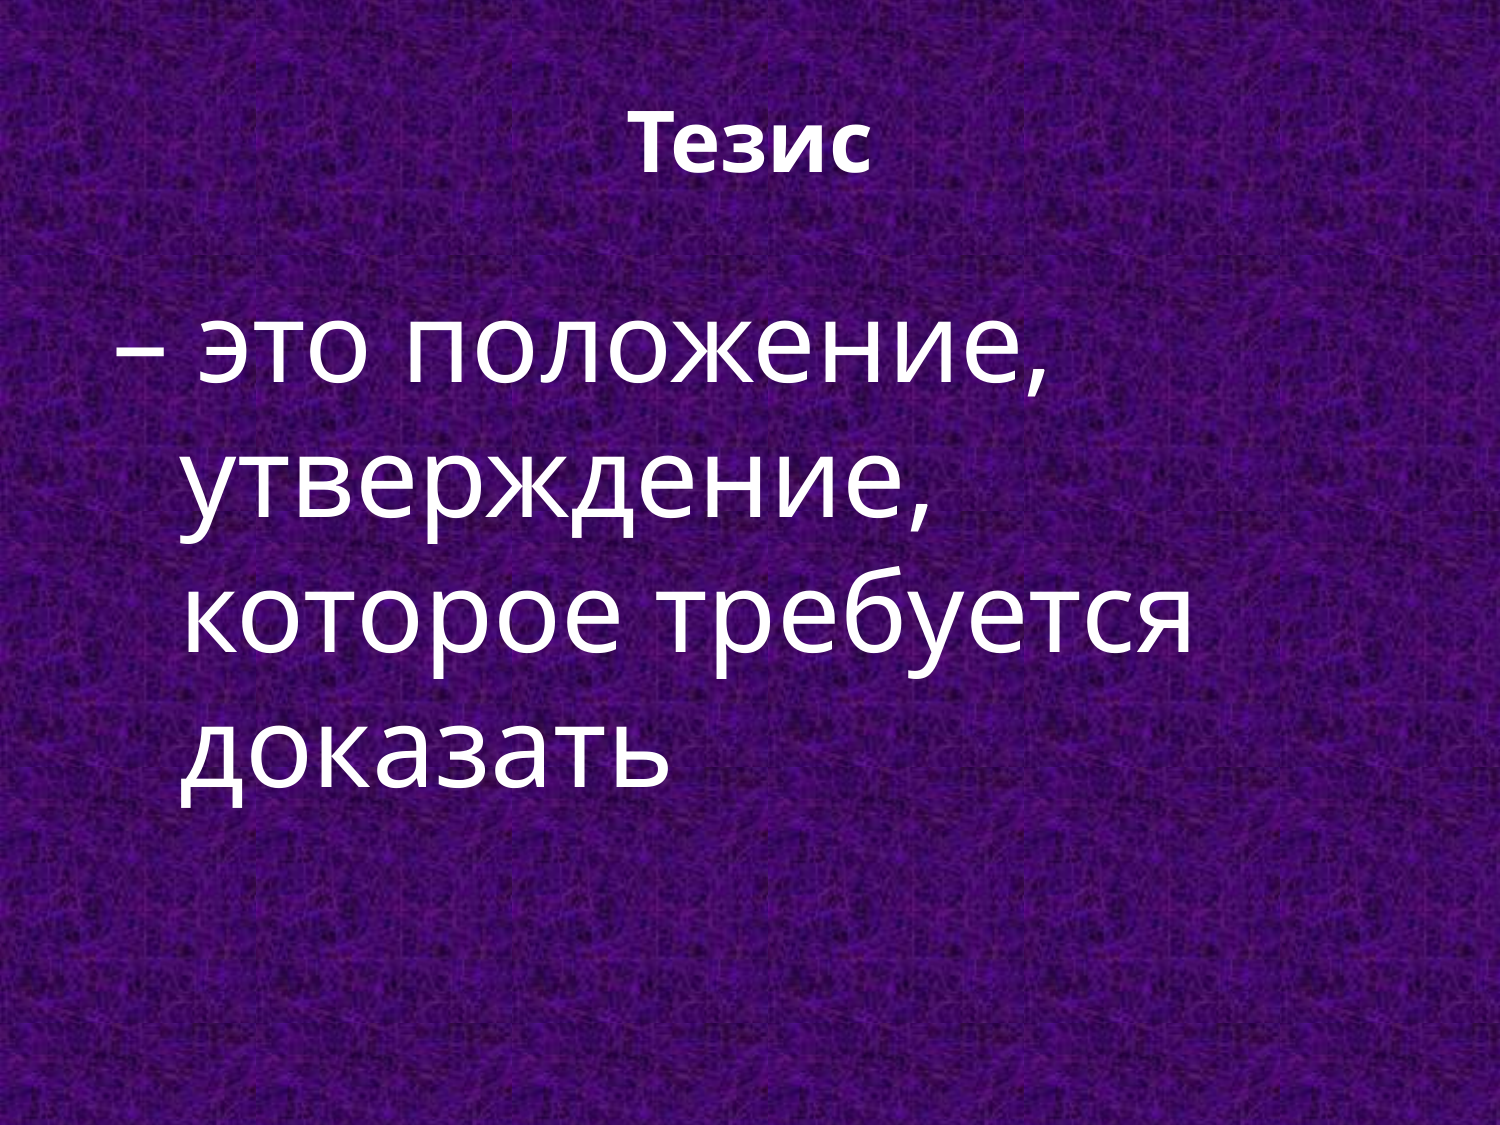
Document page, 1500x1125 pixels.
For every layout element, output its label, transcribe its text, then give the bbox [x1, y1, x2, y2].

title Тезис [75, 45, 1425, 233]
picture [0, 0, 1500, 1125]
list – это положение, утверждение, которое требуется доказать [75, 262, 1425, 1035]
